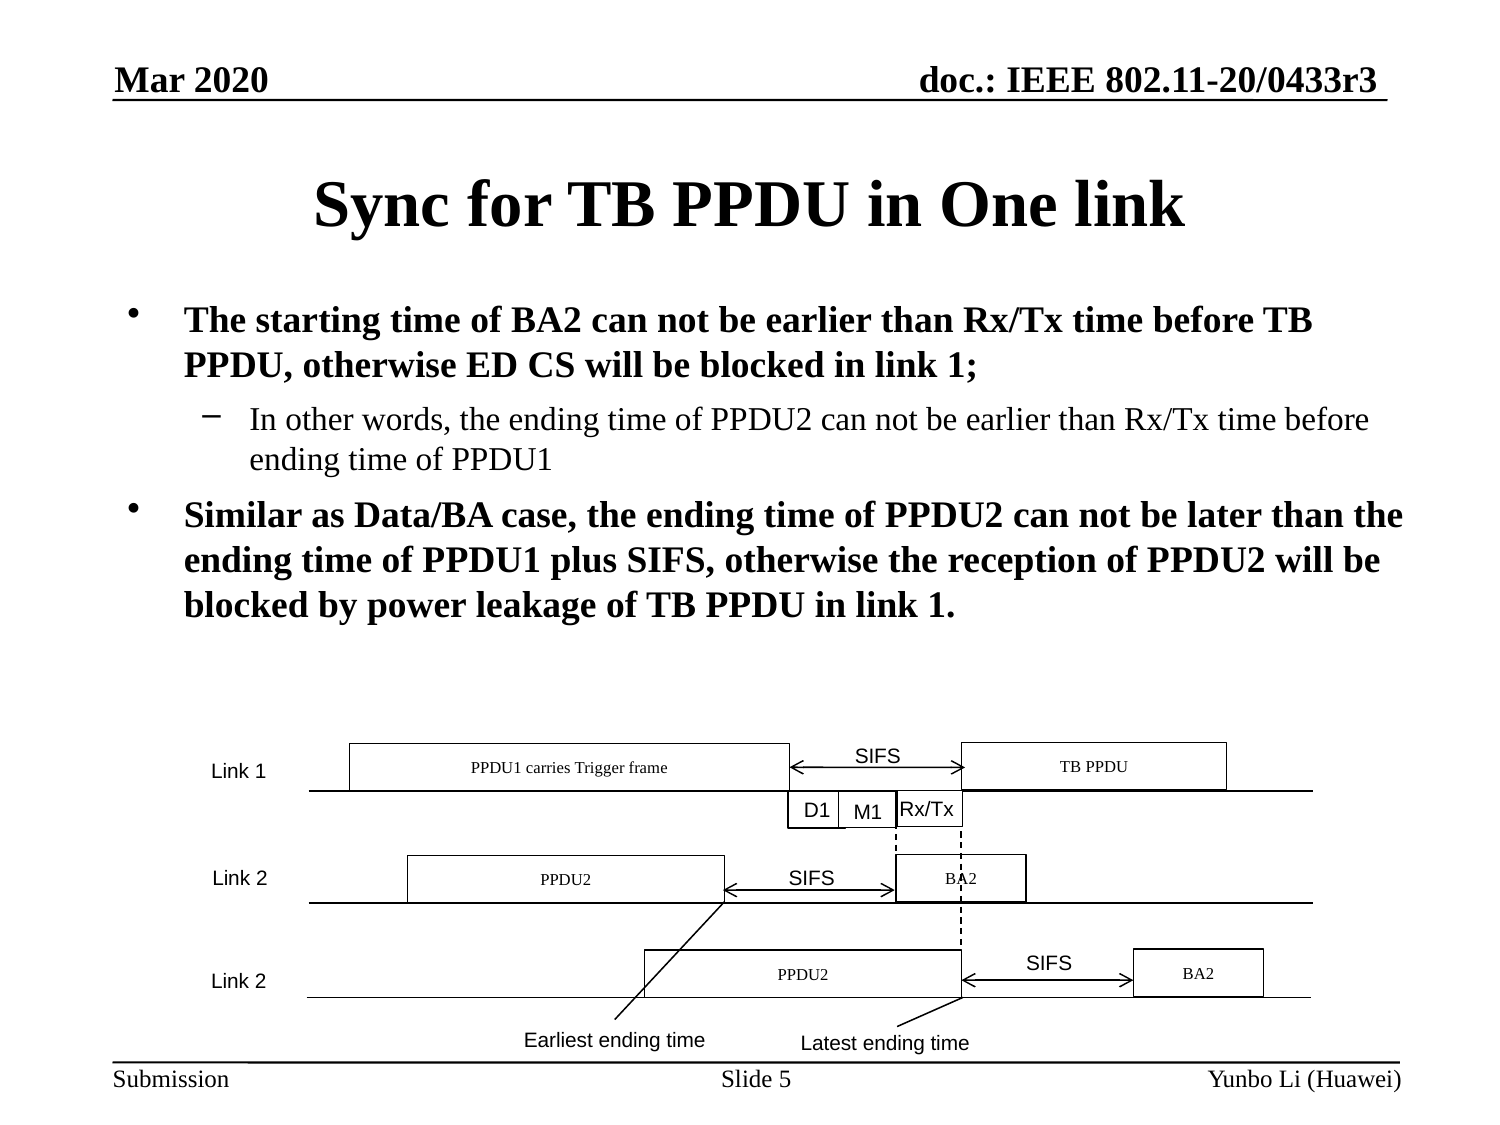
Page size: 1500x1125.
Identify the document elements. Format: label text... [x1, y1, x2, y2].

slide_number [114, 54, 271, 101]
list The starting time of BA2 can not be earlier than Rx/Tx time before TB PPDU, otherwise ED CS will be blocked in link 1; In other words, the ending time of PPDU2 can not be earlier than Rx/Tx time before ending time of PPDU1 Similar as Data/BA case, the ending time of PPDU2 can not be later than the ending time of PPDU1 plus SIFS, otherwise the reception of PPDU2 will be blocked by power leakage of TB PPDU in link 1. [112, 287, 1425, 1024]
slide_number Slide 5 [712, 1072, 800, 1093]
title Sync for TB PPDU in One link [112, 112, 1388, 288]
footer Yunbo Li (Huawei) [1204, 1061, 1402, 1093]
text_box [195, 735, 1313, 1063]
